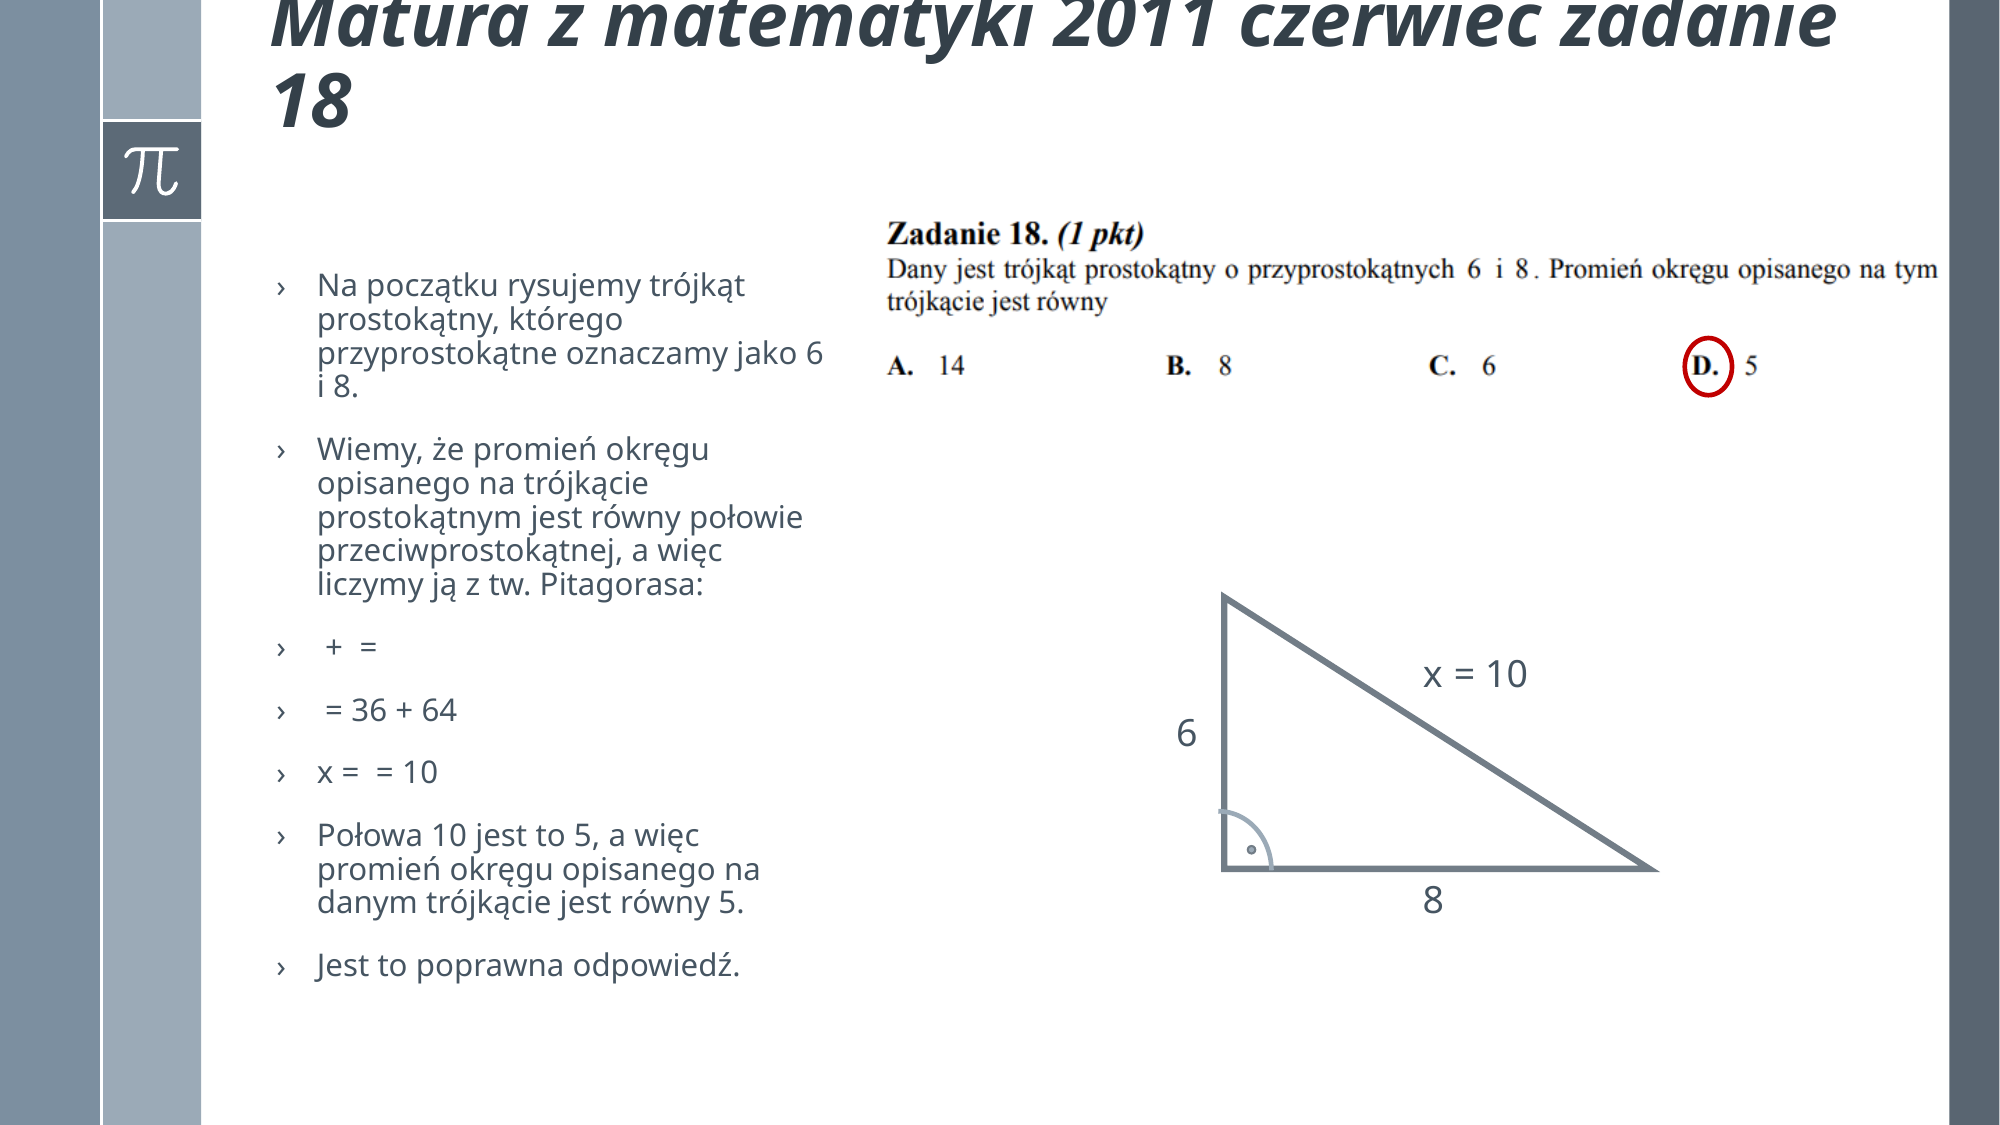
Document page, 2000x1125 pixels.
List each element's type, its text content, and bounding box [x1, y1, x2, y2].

text_box [1246, 844, 1257, 855]
text_box = 10 [1439, 642, 1544, 703]
text_box 6 [1161, 701, 1244, 762]
text_box [1218, 810, 1272, 871]
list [881, 212, 1945, 396]
text_box x [1408, 642, 1439, 703]
text_box 8 [1407, 868, 1460, 929]
text_box [1223, 595, 1653, 870]
title Matura z matematyki 2011 czerwiec zadanie 18 [254, 30, 1913, 151]
